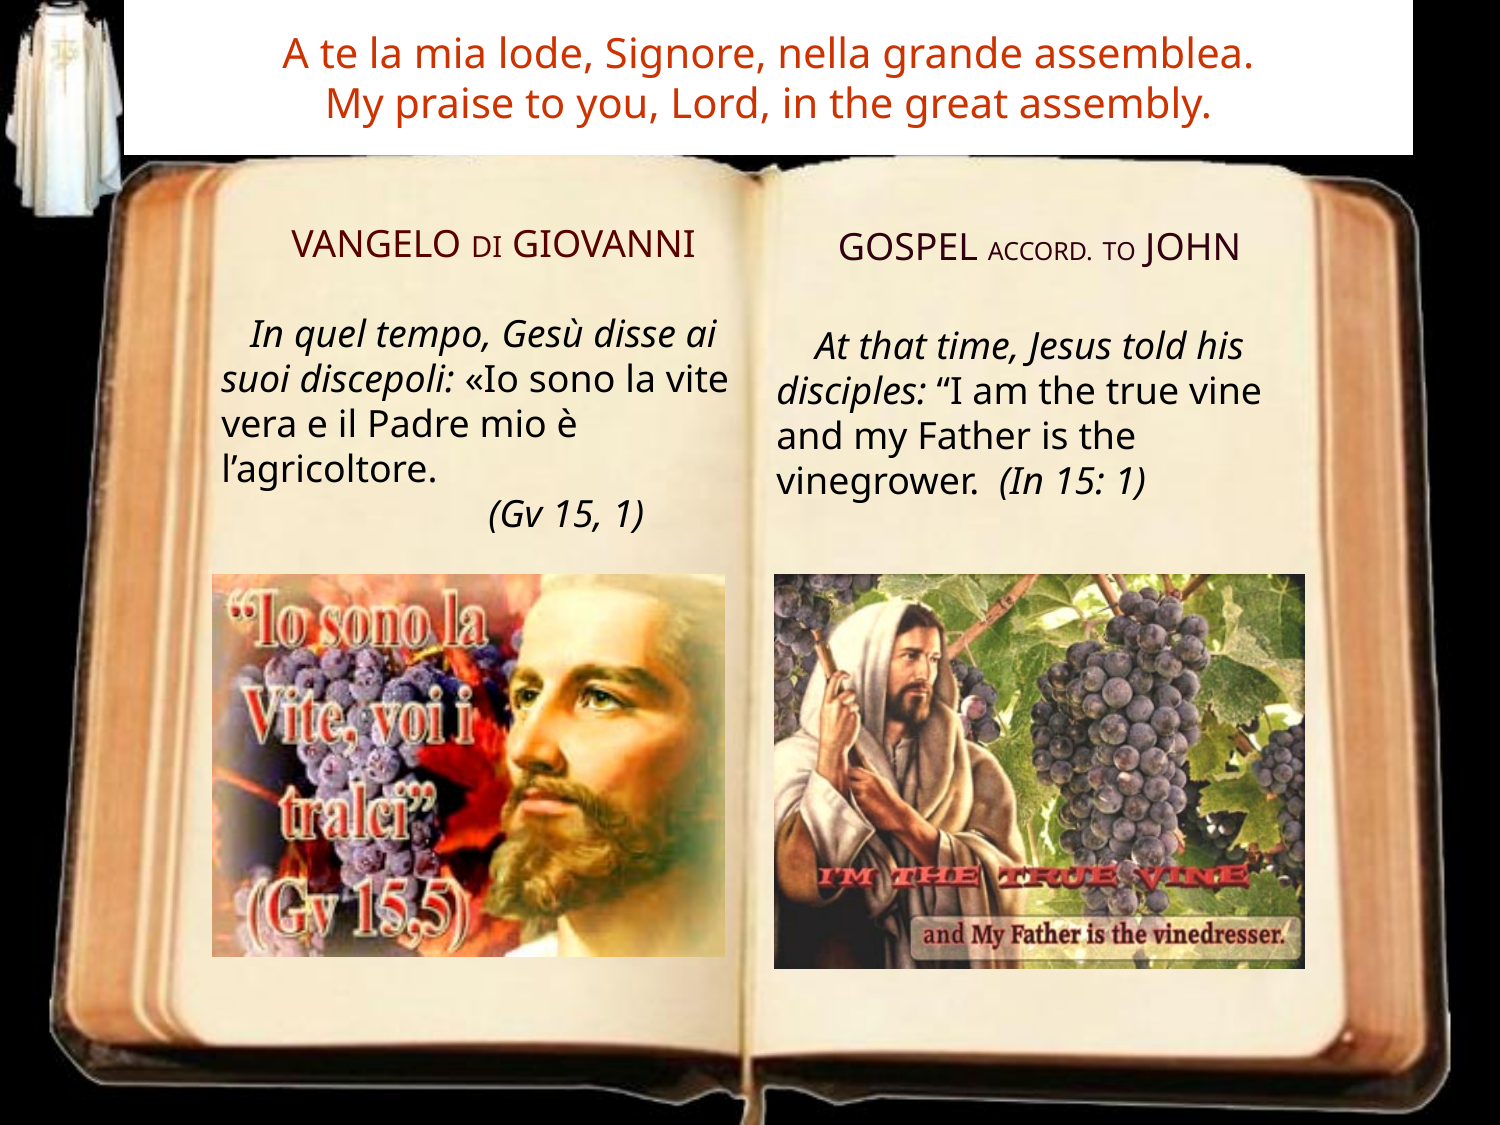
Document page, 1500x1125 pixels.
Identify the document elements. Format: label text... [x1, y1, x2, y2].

picture [0, 0, 1500, 1125]
text_box VANGELO DI GIOVANNI [224, 212, 763, 273]
text_box A te la mia lode, Signore, nella grande assemblea. My praise to you, Lord, in the great assembly. [124, 0, 1413, 155]
text_box In quel tempo, Gesù disse ai suoi discepoli: «Io sono la vite vera e il Padre mio è l’agricoltore. (Gv 15, 1) [206, 302, 758, 543]
text_box At that time, Jesus told his disciples: “I am the true vine and my Father is the vinegrower. (In 15: 1) [761, 314, 1337, 509]
title GOSPEL ACCORD. TO JOHN [763, 220, 1365, 271]
